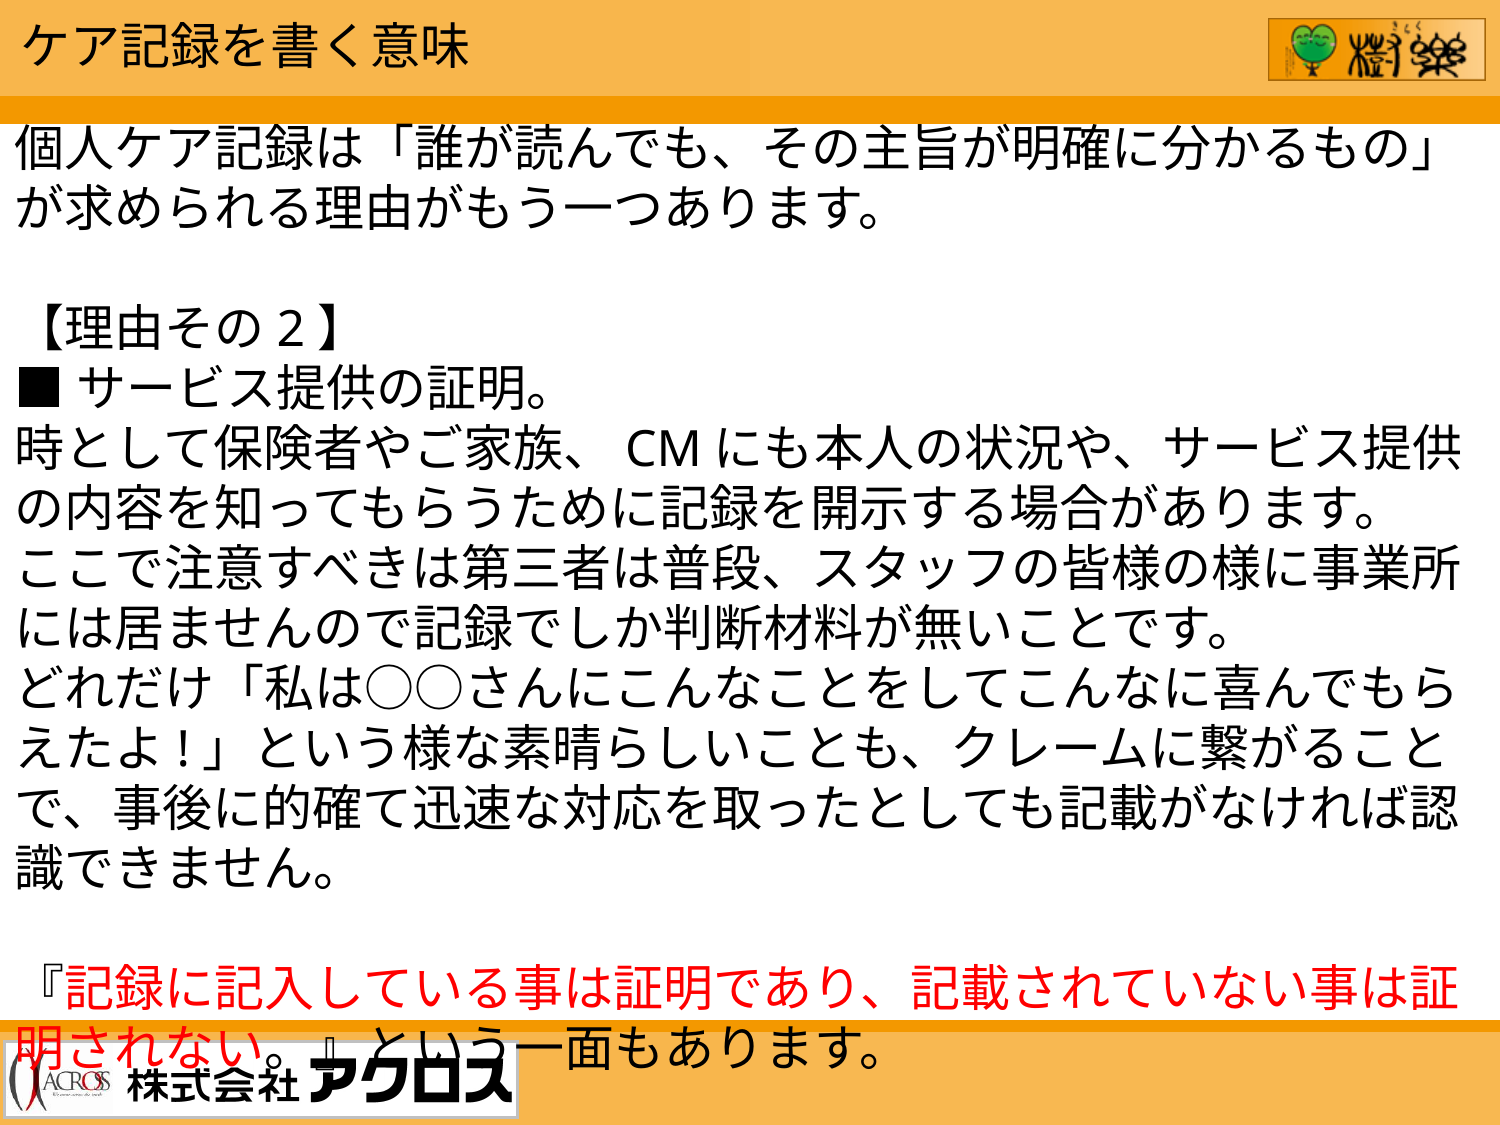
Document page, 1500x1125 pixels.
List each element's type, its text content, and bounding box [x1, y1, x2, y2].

text_box ケア記録を書く意味 [5, 7, 981, 82]
picture [0, 0, 1500, 109]
text_box 個人ケア記録は「誰が読んでも、その主旨が明確に分かるもの」が求められる理由がもう一つあります。 【理由その2】 ■サービス提供の証明。 時として保険者やご家族、CMにも本人の状況や、サービス提供の内容を知ってもらうために記録を開示する場合があります。 ここで注意すべきは第三者は普段、スタッフの皆様の様に事業所には居ませんので記録でしか判断材料が無いことです。 どれだけ「私は○○さんにこんなことをしてこんなに喜んでもらえたよ!」という様な素晴らしいことも、クレームに繋がることで、事後に的確て迅速な対応を取ったとしても記載がなければ認識できません。 『記録に記入している事は証明であり、記載されていない事は証明されない。』という一面もあります。 [0, 109, 1500, 1125]
